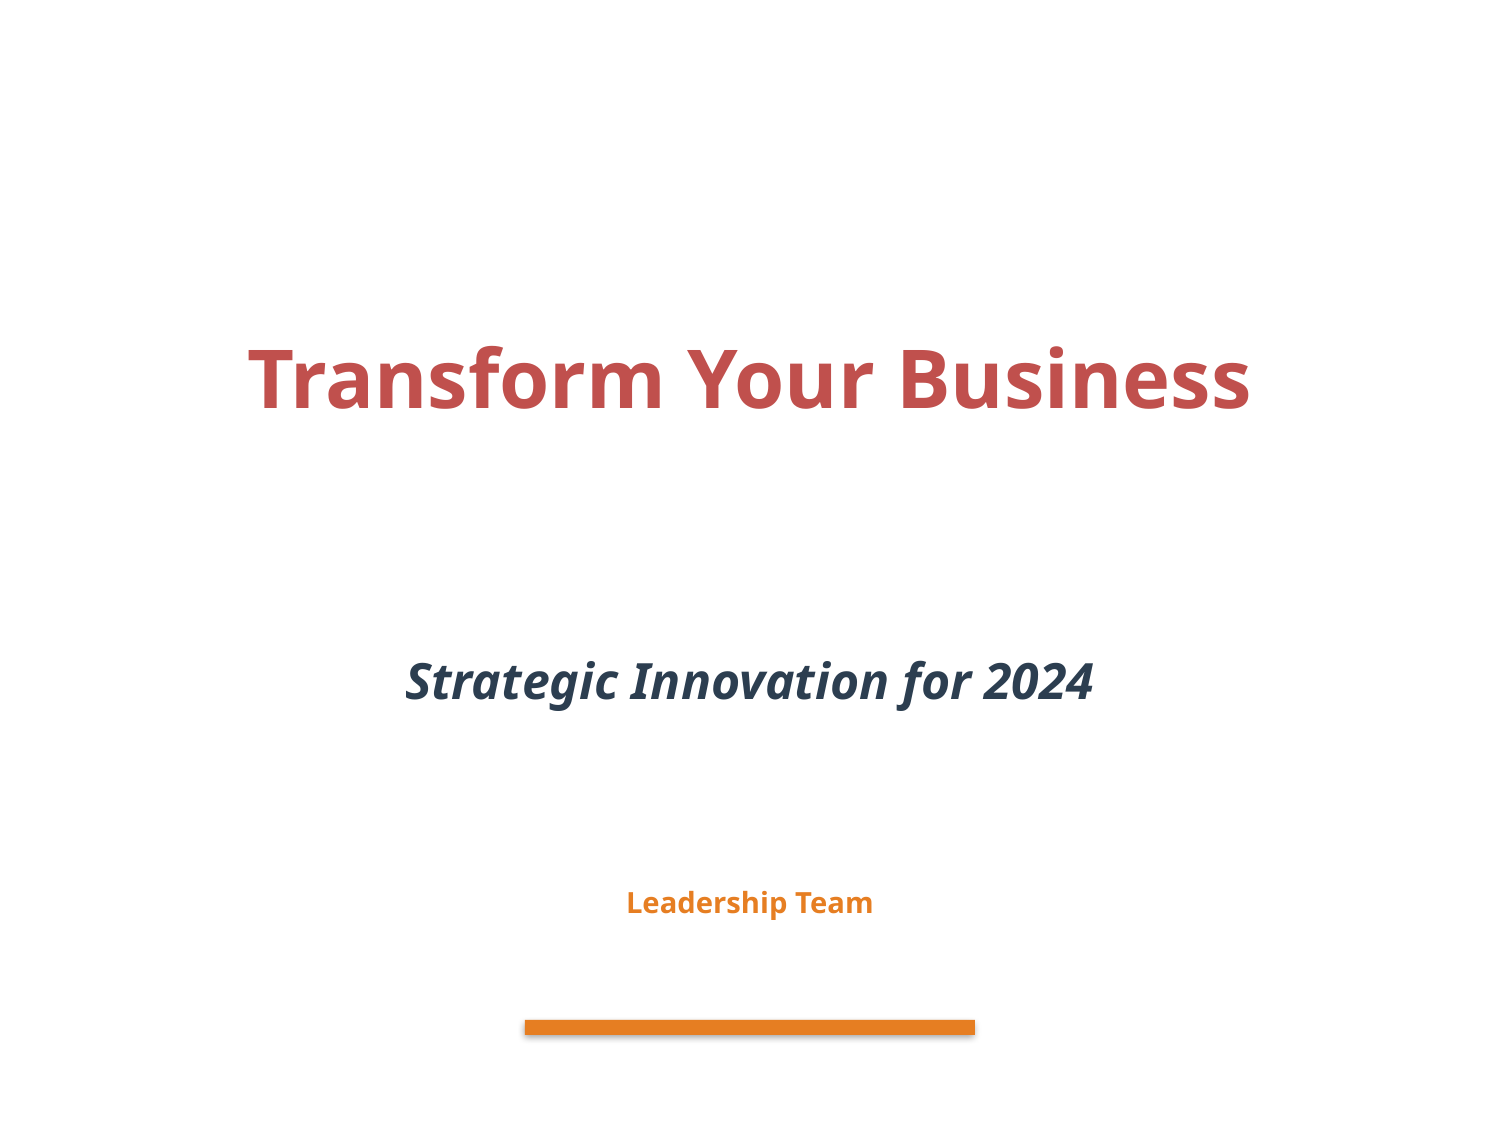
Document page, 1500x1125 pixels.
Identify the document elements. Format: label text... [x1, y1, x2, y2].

text_box Strategic Innovation for 2024 [149, 630, 1350, 717]
text_box Transform Your Business [149, 299, 1350, 432]
text_box [524, 1019, 976, 1036]
text_box Leadership Team [149, 869, 1350, 927]
